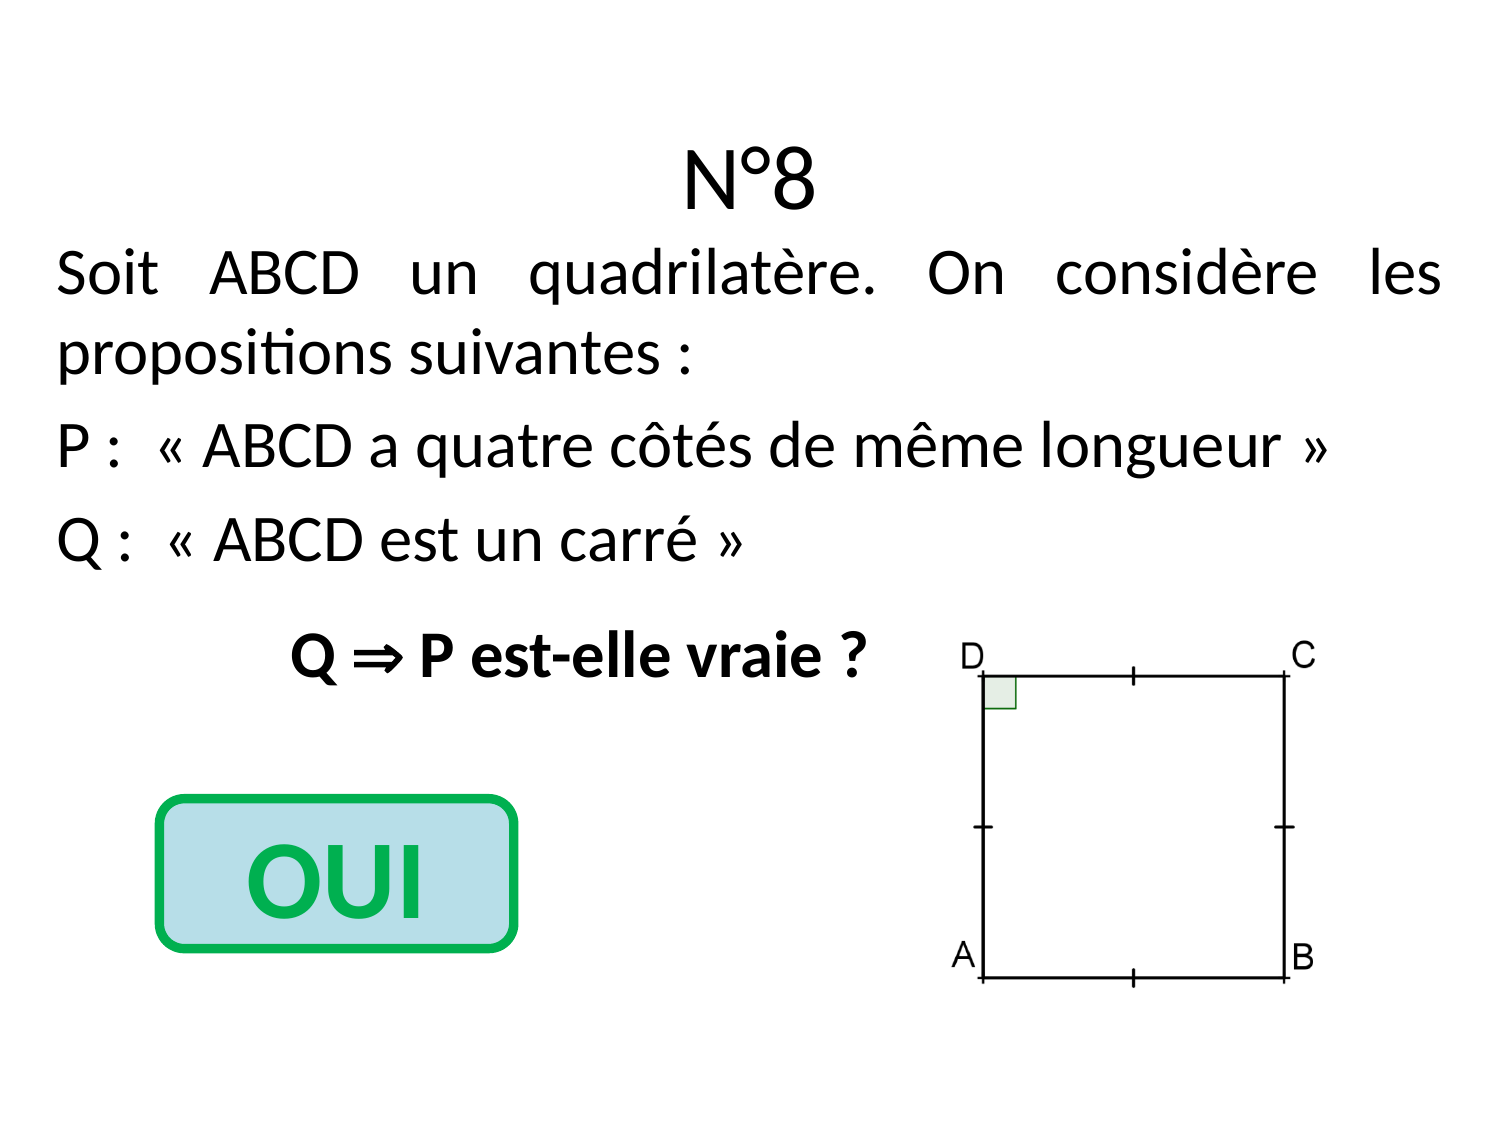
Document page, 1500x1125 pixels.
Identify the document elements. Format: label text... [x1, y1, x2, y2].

list Soit ABCD un quadrilatère. On considère les propositions suivantes : P : « ABCD a quatre côtés de même longueur » Q : « ABCD est un carré » Q  P est-elle vraie ? [41, 219, 1459, 728]
picture [926, 621, 1351, 1008]
title N°8 [0, 113, 1500, 233]
text_box OUI [157, 796, 516, 951]
